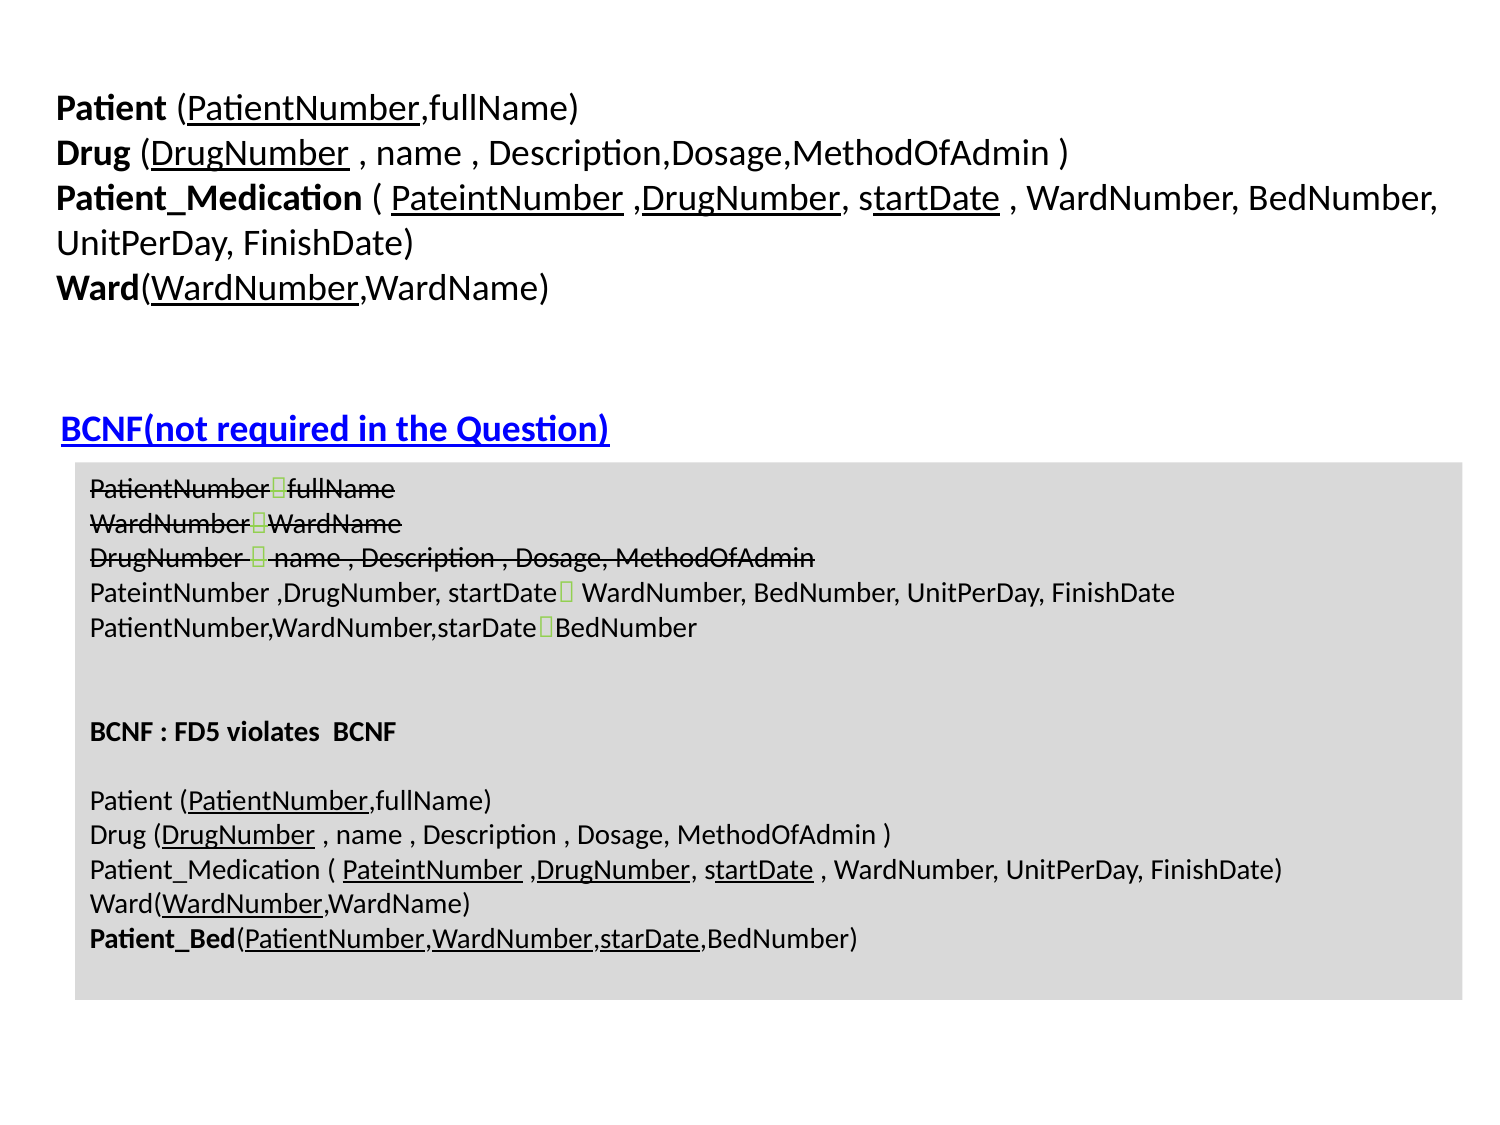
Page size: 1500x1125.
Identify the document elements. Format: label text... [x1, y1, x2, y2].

text_box Patient (PatientNumber,fullName) Drug (DrugNumber , name , Description,Dosage,MethodOfAdmin ) Patient_Medication ( PateintNumber ,DrugNumber, startDate , WardNumber, BedNumber, UnitPerDay, FinishDate) Ward(WardNumber,WardName) [41, 30, 1500, 406]
text_box PatientNumberfullName WardNumberWardName DrugNumber  name , Description , Dosage, MethodOfAdmin PateintNumber ,DrugNumber, startDate WardNumber, BedNumber, UnitPerDay, FinishDate PatientNumber,WardNumber,starDateBedNumber BCNF : FD5 violates BCNF Patient (PatientNumber,fullName) Drug (DrugNumber , name , Description , Dosage, MethodOfAdmin ) Patient_Medication ( PateintNumber ,DrugNumber, startDate , WardNumber, UnitPerDay, FinishDate) Ward(WardNumber,WardName) Patient_Bed(PatientNumber,WardNumber,starDate,BedNumber) [75, 462, 1463, 1000]
text_box BCNF(not required in the Question) [45, 397, 712, 457]
